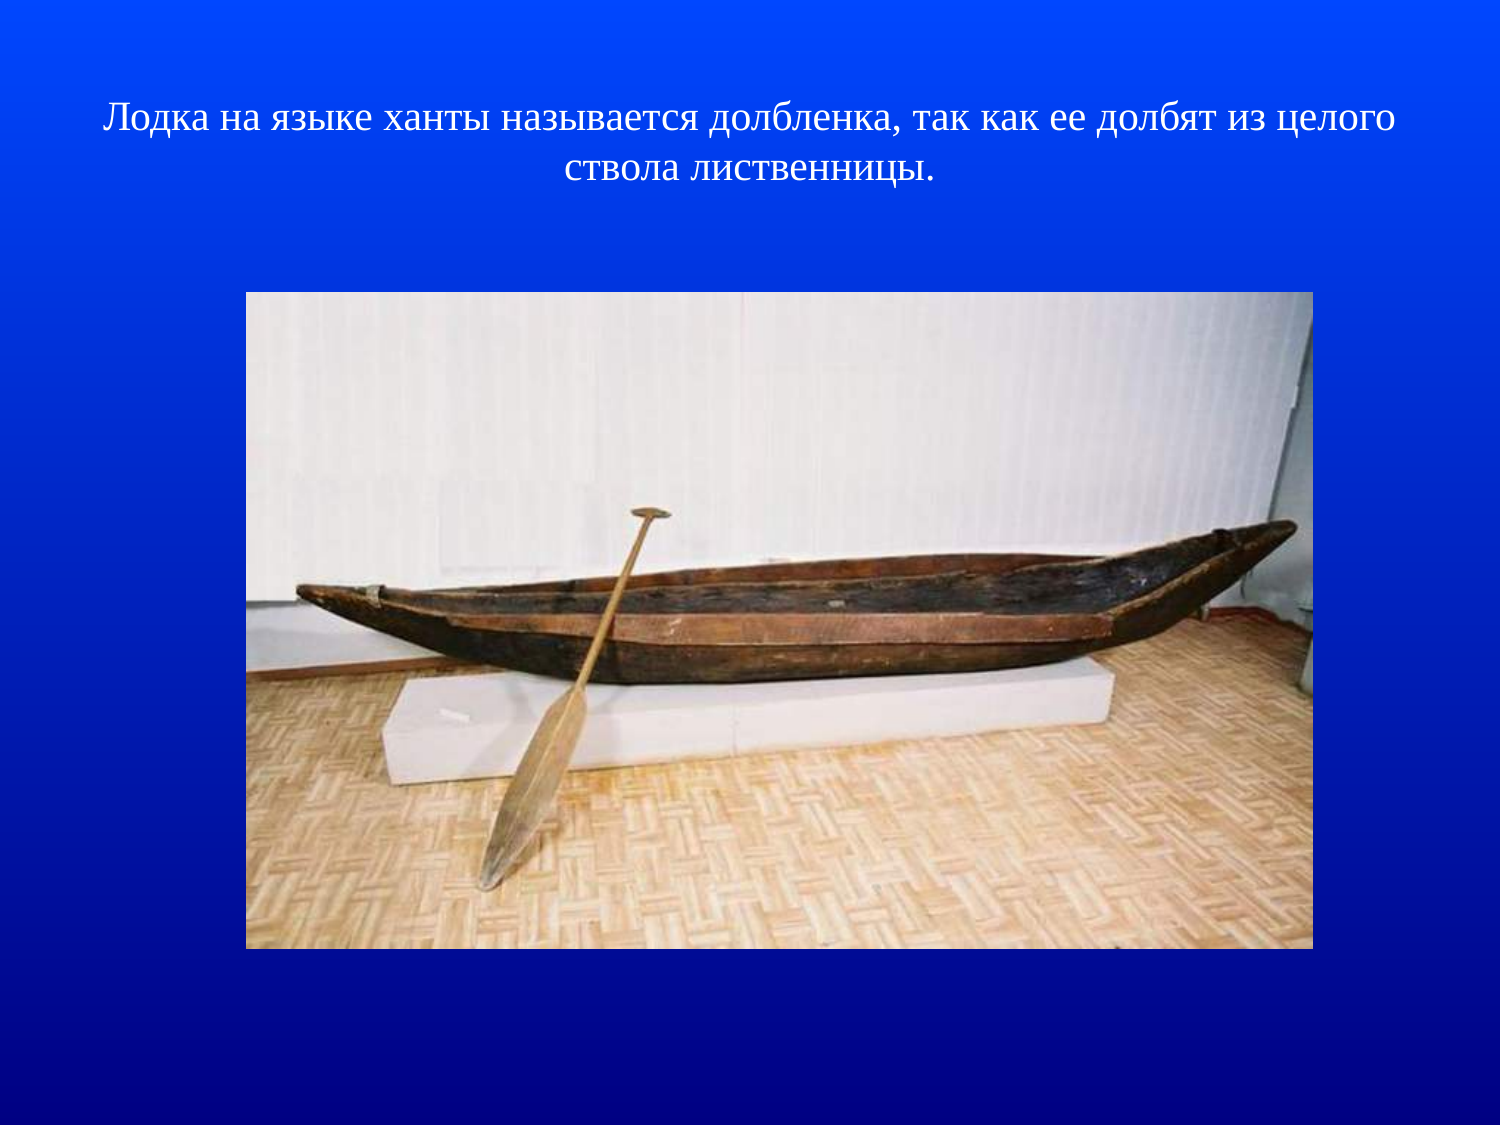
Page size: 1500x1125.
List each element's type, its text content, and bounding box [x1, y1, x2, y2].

picture [245, 292, 1313, 949]
title Лодка на языке ханты называется долбленка, так как ее долбят из целого ствола лиственницы. [75, 45, 1425, 233]
